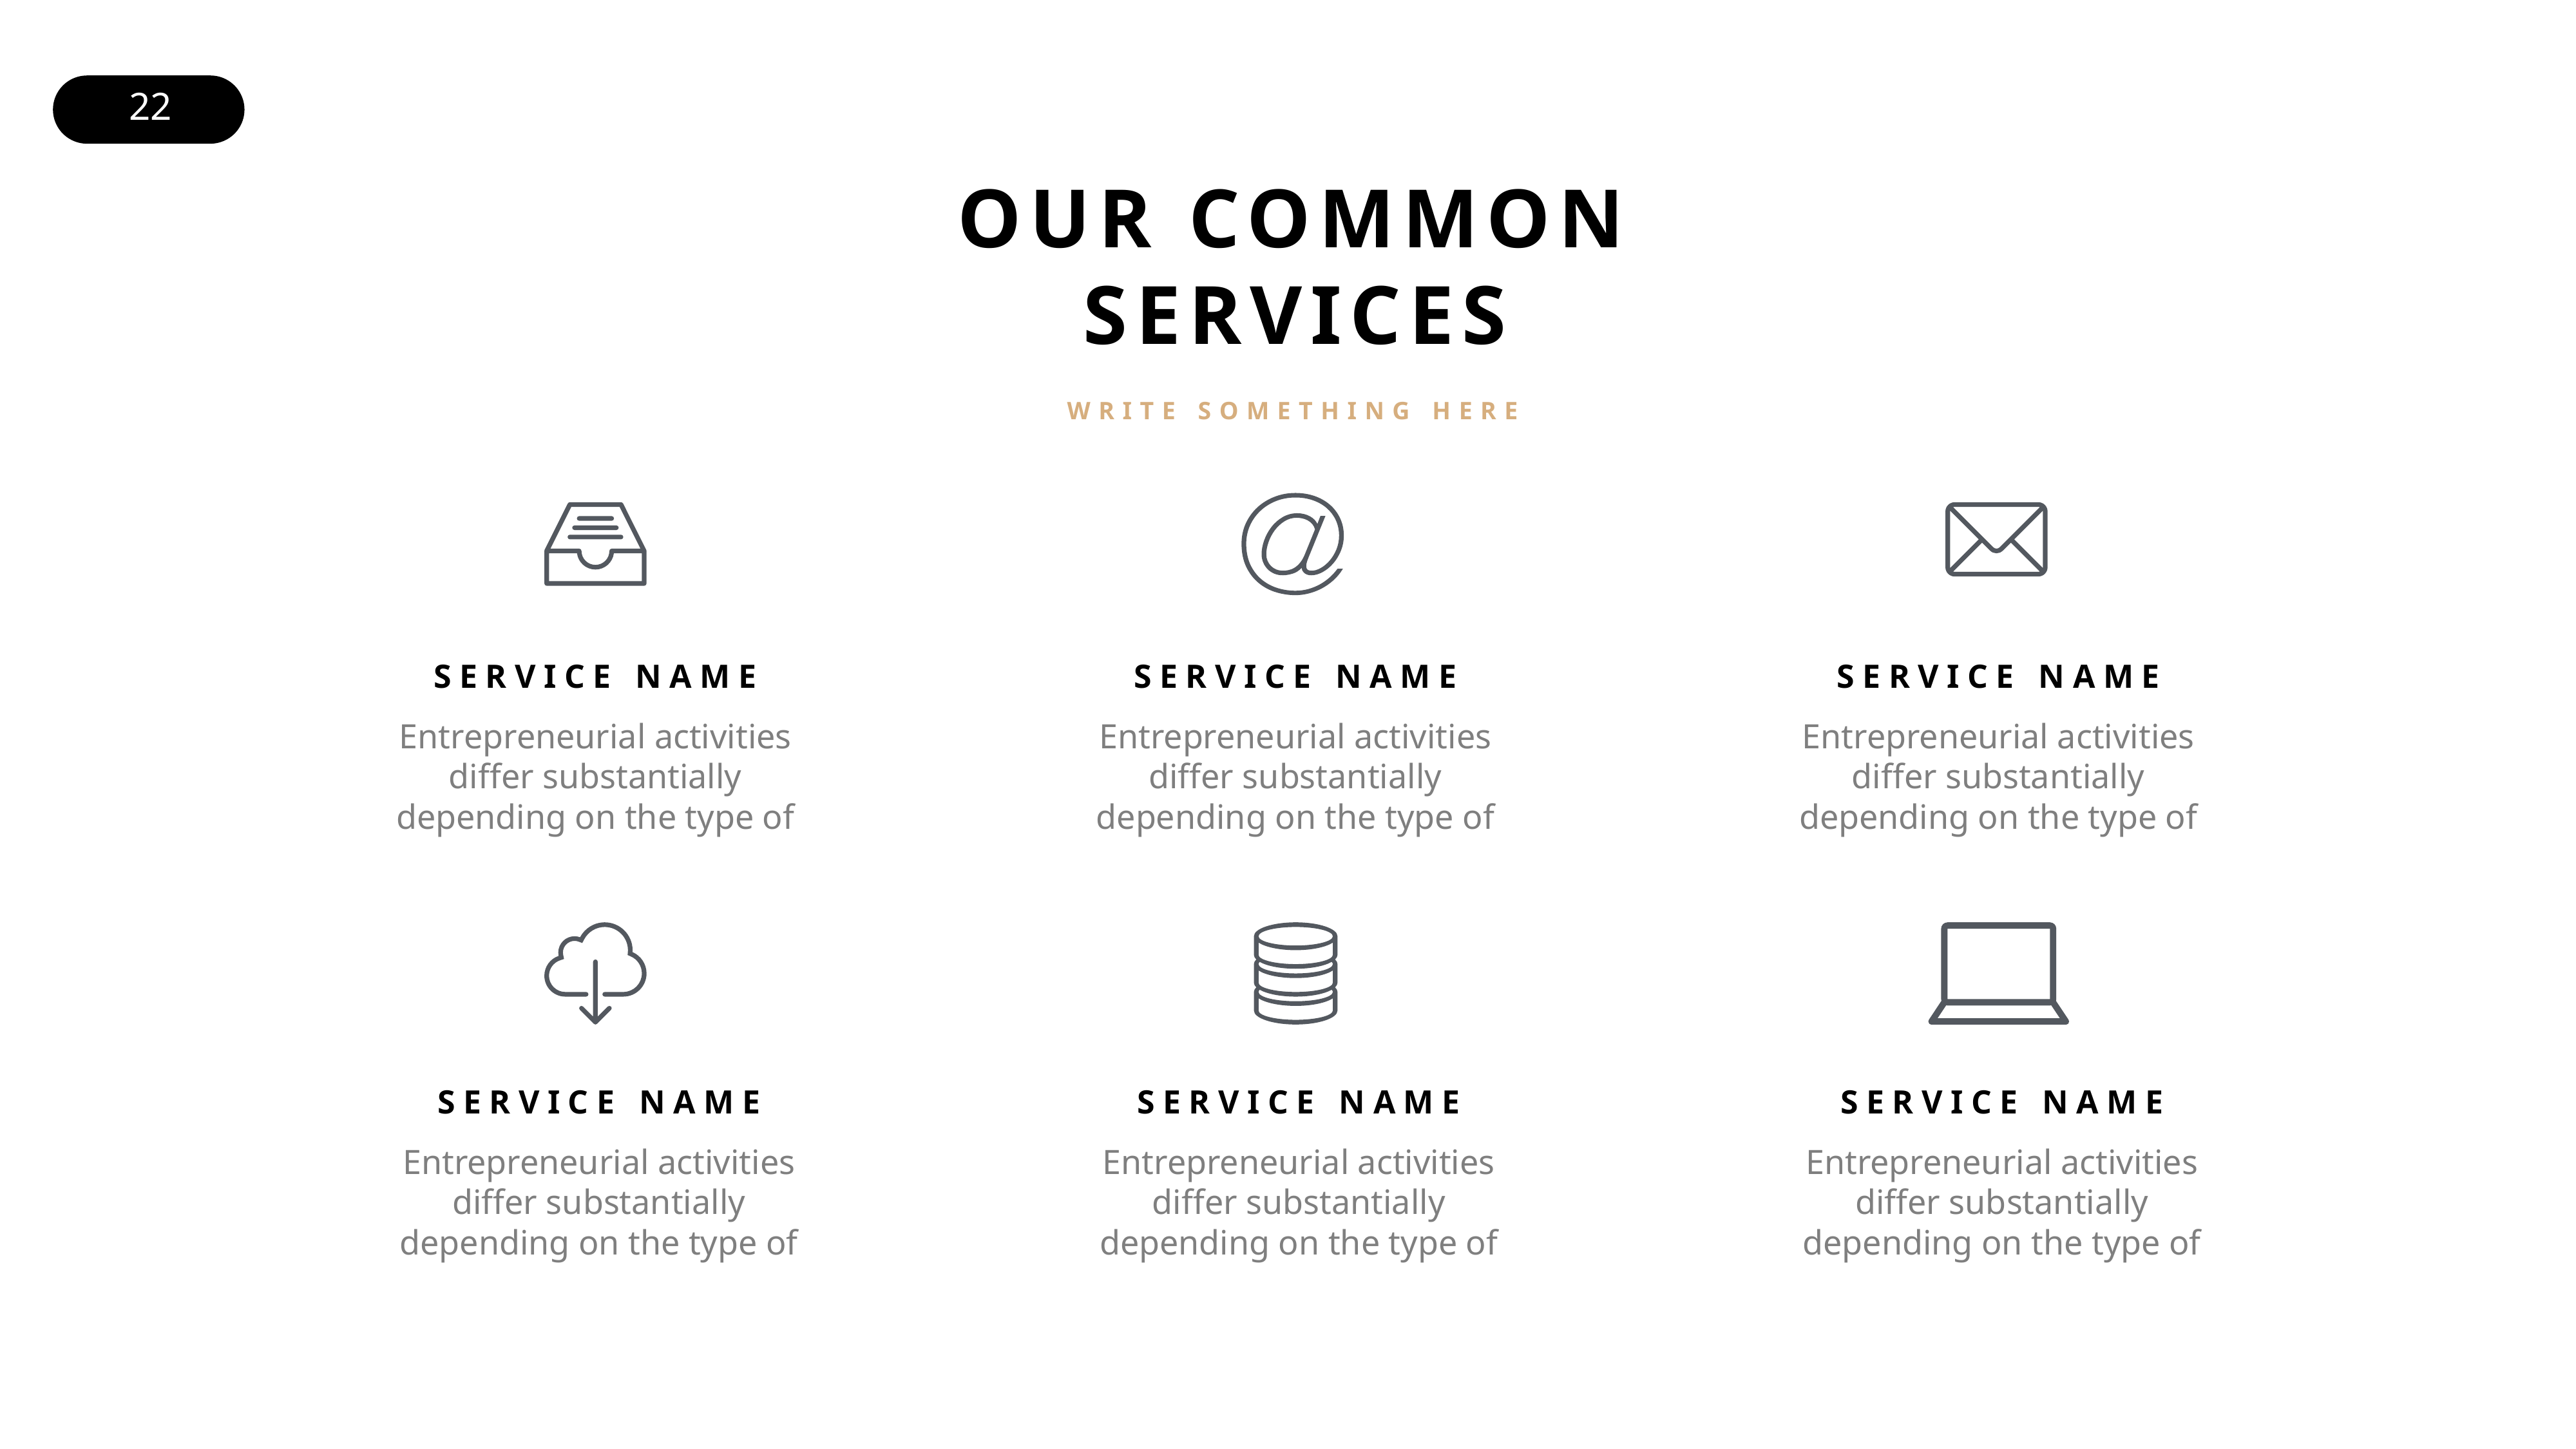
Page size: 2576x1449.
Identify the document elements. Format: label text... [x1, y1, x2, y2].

text_box [1928, 922, 2070, 1025]
text_box OUR COMMON SERVICES [736, 162, 1855, 366]
text_box SERVICE NAME [1827, 650, 2170, 699]
text_box Entrepreneurial activities differ substantially depending on the type of [385, 1135, 813, 1267]
text_box [544, 502, 647, 586]
text_box SERVICE NAME [1127, 1076, 1471, 1125]
text_box [579, 959, 612, 1025]
text_box [1241, 493, 1344, 596]
text_box SERVICE NAME [428, 1076, 770, 1125]
text_box [544, 922, 647, 997]
text_box Entrepreneurial activities differ substantially depending on the type of [1784, 710, 2213, 841]
text_box Entrepreneurial activities differ substantially depending on the type of [1082, 710, 1509, 841]
text_box Entrepreneurial activities differ substantially depending on the type of [1085, 1135, 1513, 1267]
text_box [1254, 922, 1338, 1025]
text_box SERVICE NAME [424, 650, 767, 699]
text_box [1945, 502, 2048, 577]
text_box SERVICE NAME [1831, 1076, 2173, 1125]
text_box WRITE SOMETHING HERE [995, 376, 1590, 430]
text_box Entrepreneurial activities differ substantially depending on the type of [381, 710, 810, 841]
text_box SERVICE NAME [1124, 650, 1467, 699]
text_box Entrepreneurial activities differ substantially depending on the type of [1788, 1135, 2216, 1267]
